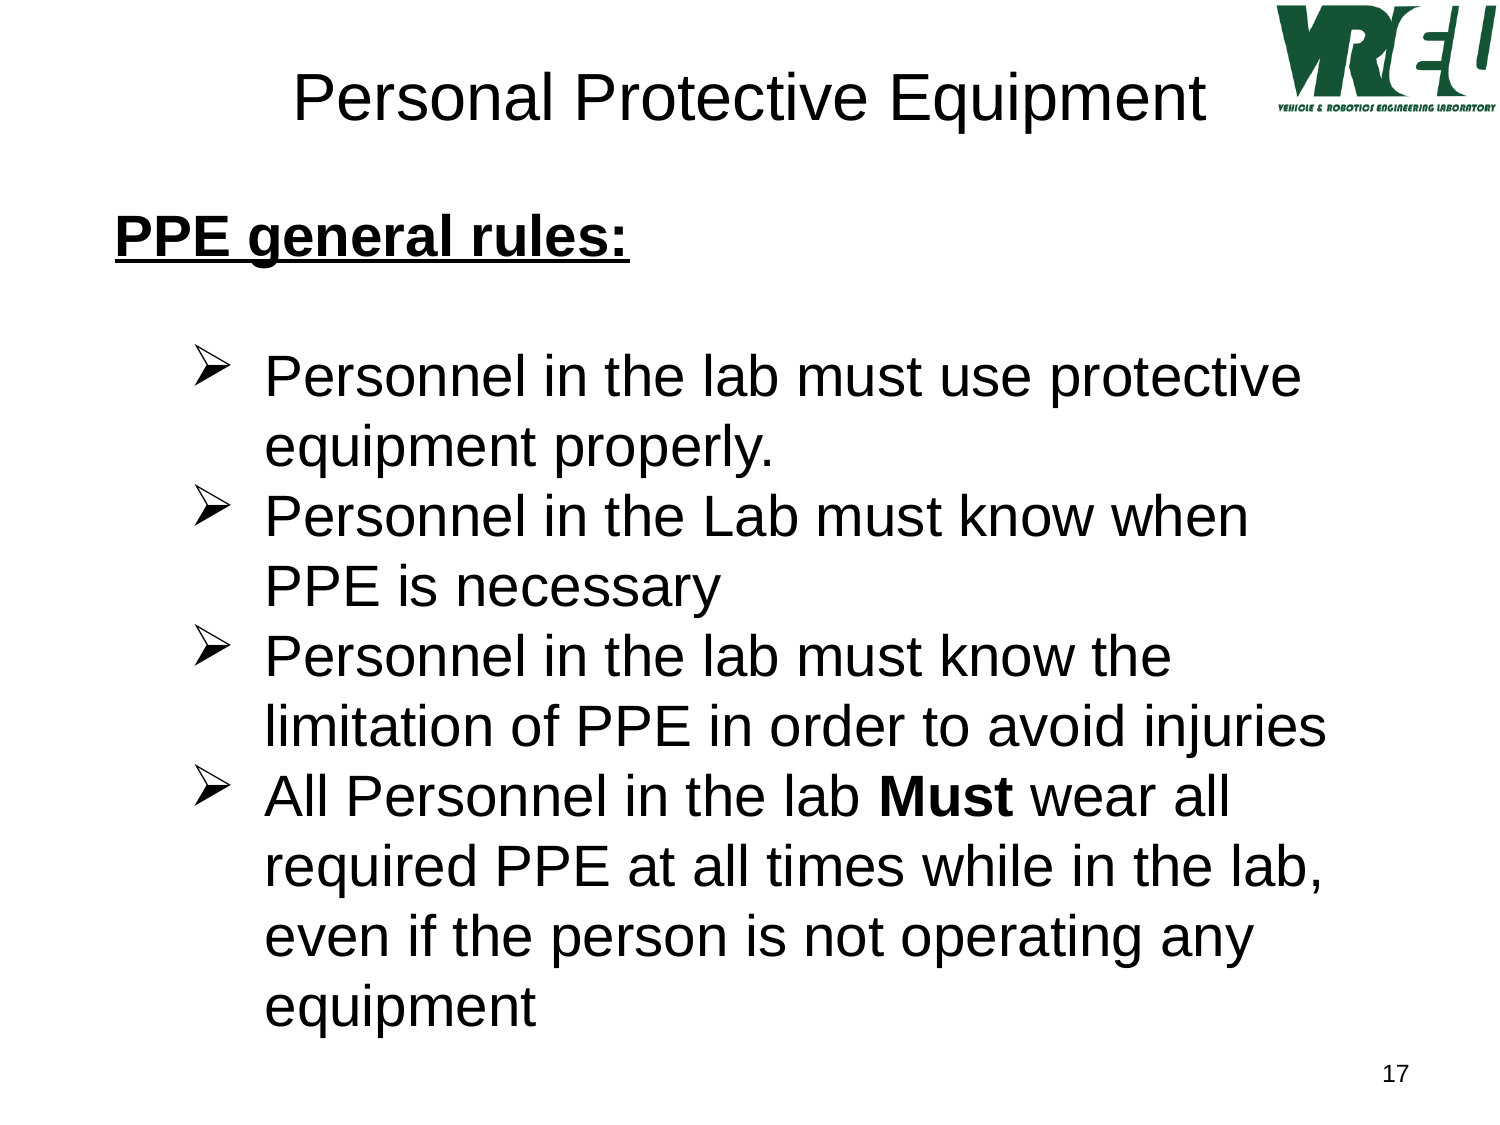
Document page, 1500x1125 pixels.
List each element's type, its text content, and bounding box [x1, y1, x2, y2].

slide_number 17 [1074, 1042, 1425, 1103]
text_box PPE general rules: Personnel in the lab must use protective equipment properly. Personnel in the Lab must know when PPE is necessary Personnel in the lab must know the limitation of PPE in order to avoid injuries All Personnel in the lab Must wear all required PPE at all times while in the lab, even if the person is not operating any equipment [99, 190, 1388, 1045]
text_box Personal Protective Equipment [0, 45, 1500, 171]
picture [1271, 0, 1500, 45]
